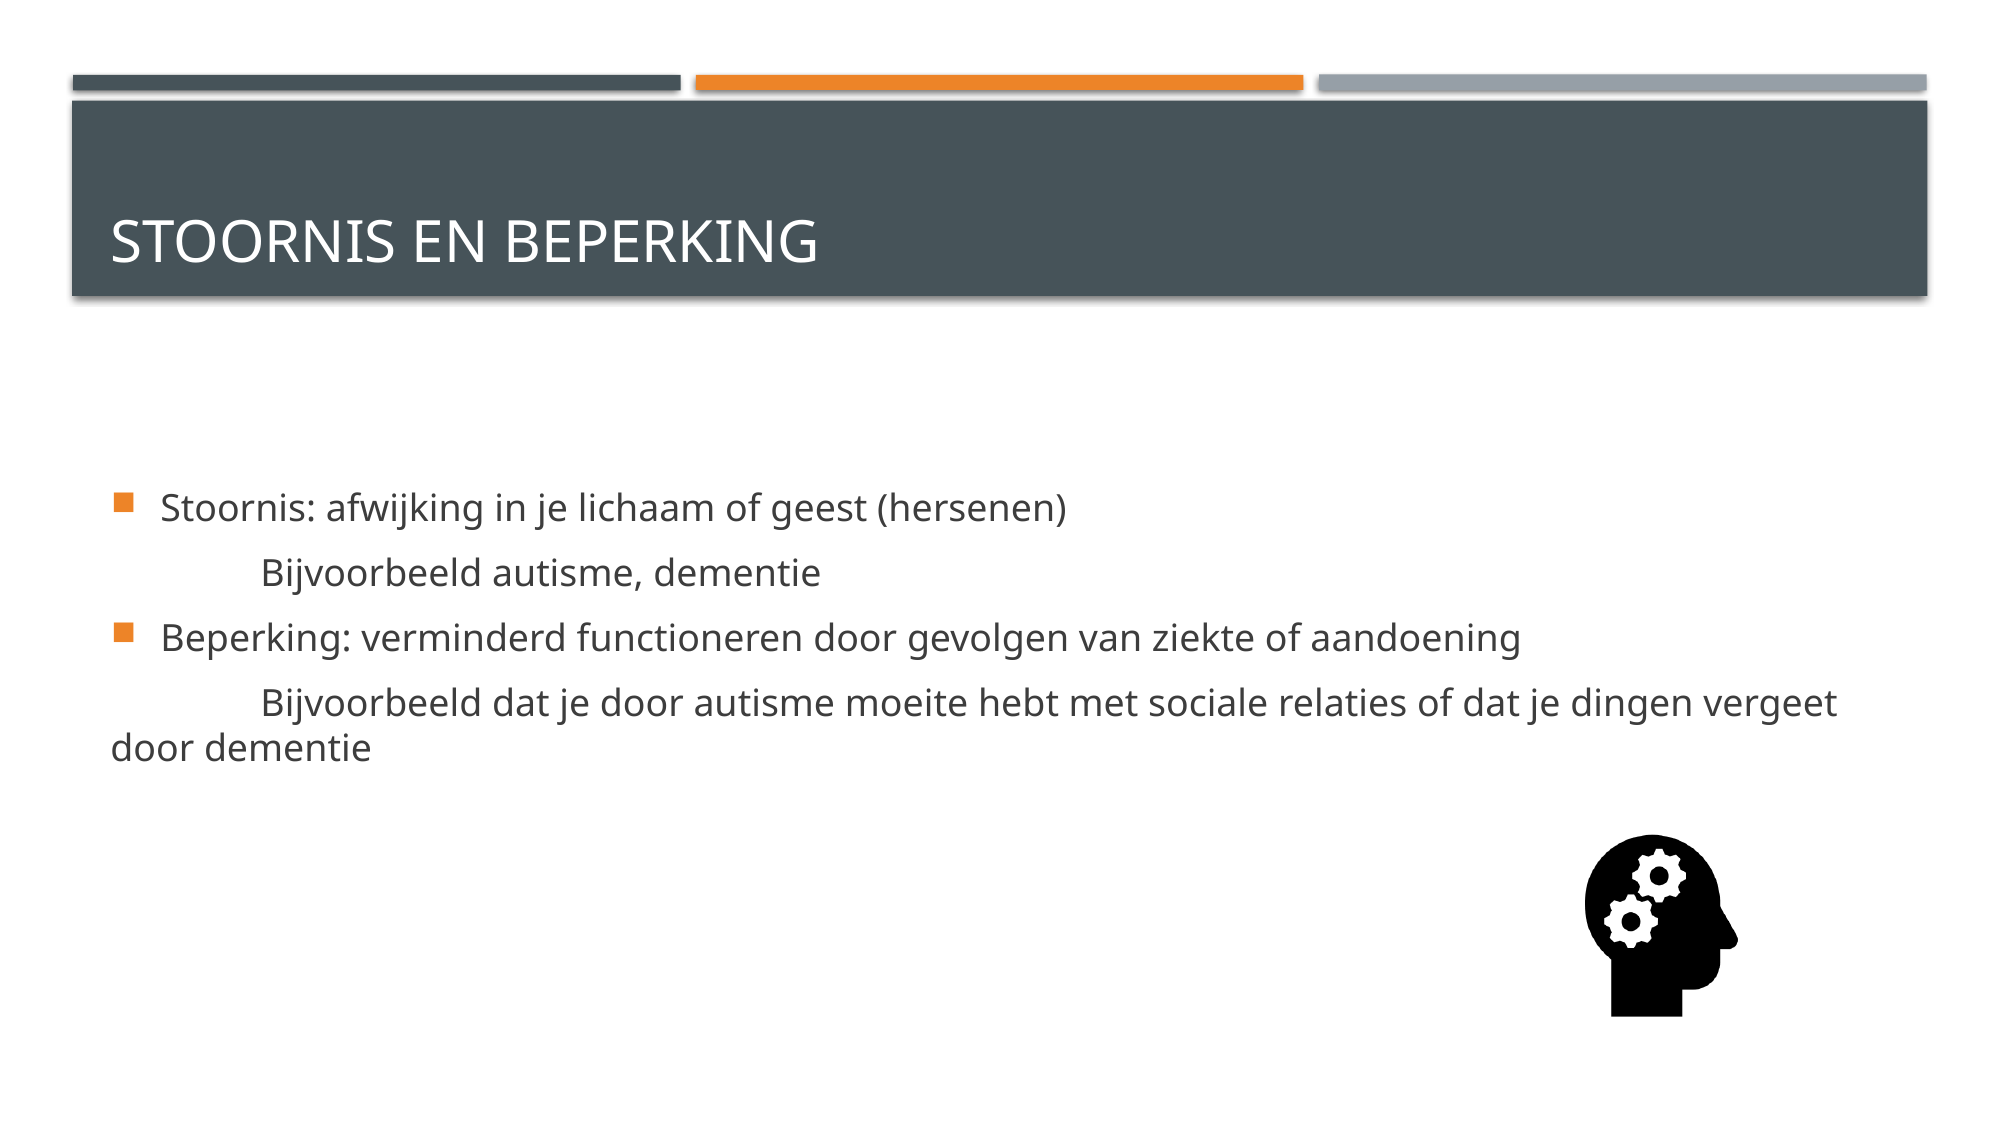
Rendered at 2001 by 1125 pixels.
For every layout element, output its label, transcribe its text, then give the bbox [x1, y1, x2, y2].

title Stoornis en beperking [95, 115, 1905, 282]
picture [1552, 821, 1769, 1038]
list Stoornis: afwijking in je lichaam of geest (hersenen) Bijvoorbeeld autisme, dementie Beperking: verminderd functioneren door gevolgen van ziekte of aandoening Bijvoorbeeld dat je door autisme moeite hebt met sociale relaties of dat je dingen vergeet door dementie [95, 357, 1905, 962]
